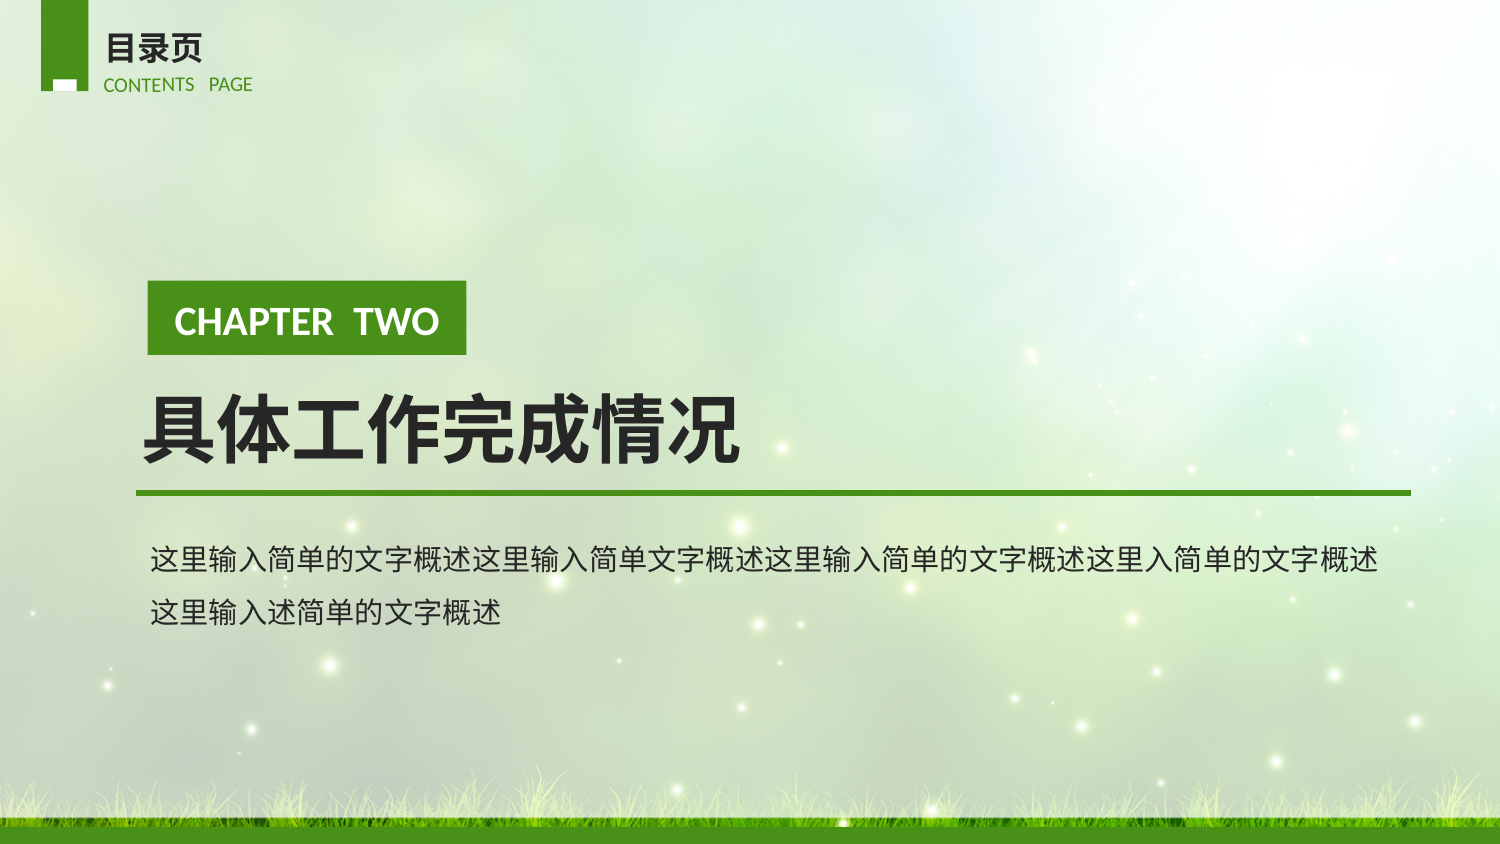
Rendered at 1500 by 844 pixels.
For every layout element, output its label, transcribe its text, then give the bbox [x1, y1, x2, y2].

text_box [40, 0, 89, 92]
picture [0, 0, 1500, 827]
text_box CHAPTER TWO [159, 285, 455, 351]
text_box 这里输入简单的文字概述这里输入简单文字概述这里输入简单的文字概述这里入简单的文字概述这里输入述简单的文字概述 [135, 516, 1412, 637]
text_box 具体工作完成情况 [127, 375, 757, 480]
text_box 目录页 [94, 20, 219, 51]
text_box CONTENTS PAGE [86, 49, 292, 117]
text_box [145, 279, 469, 357]
